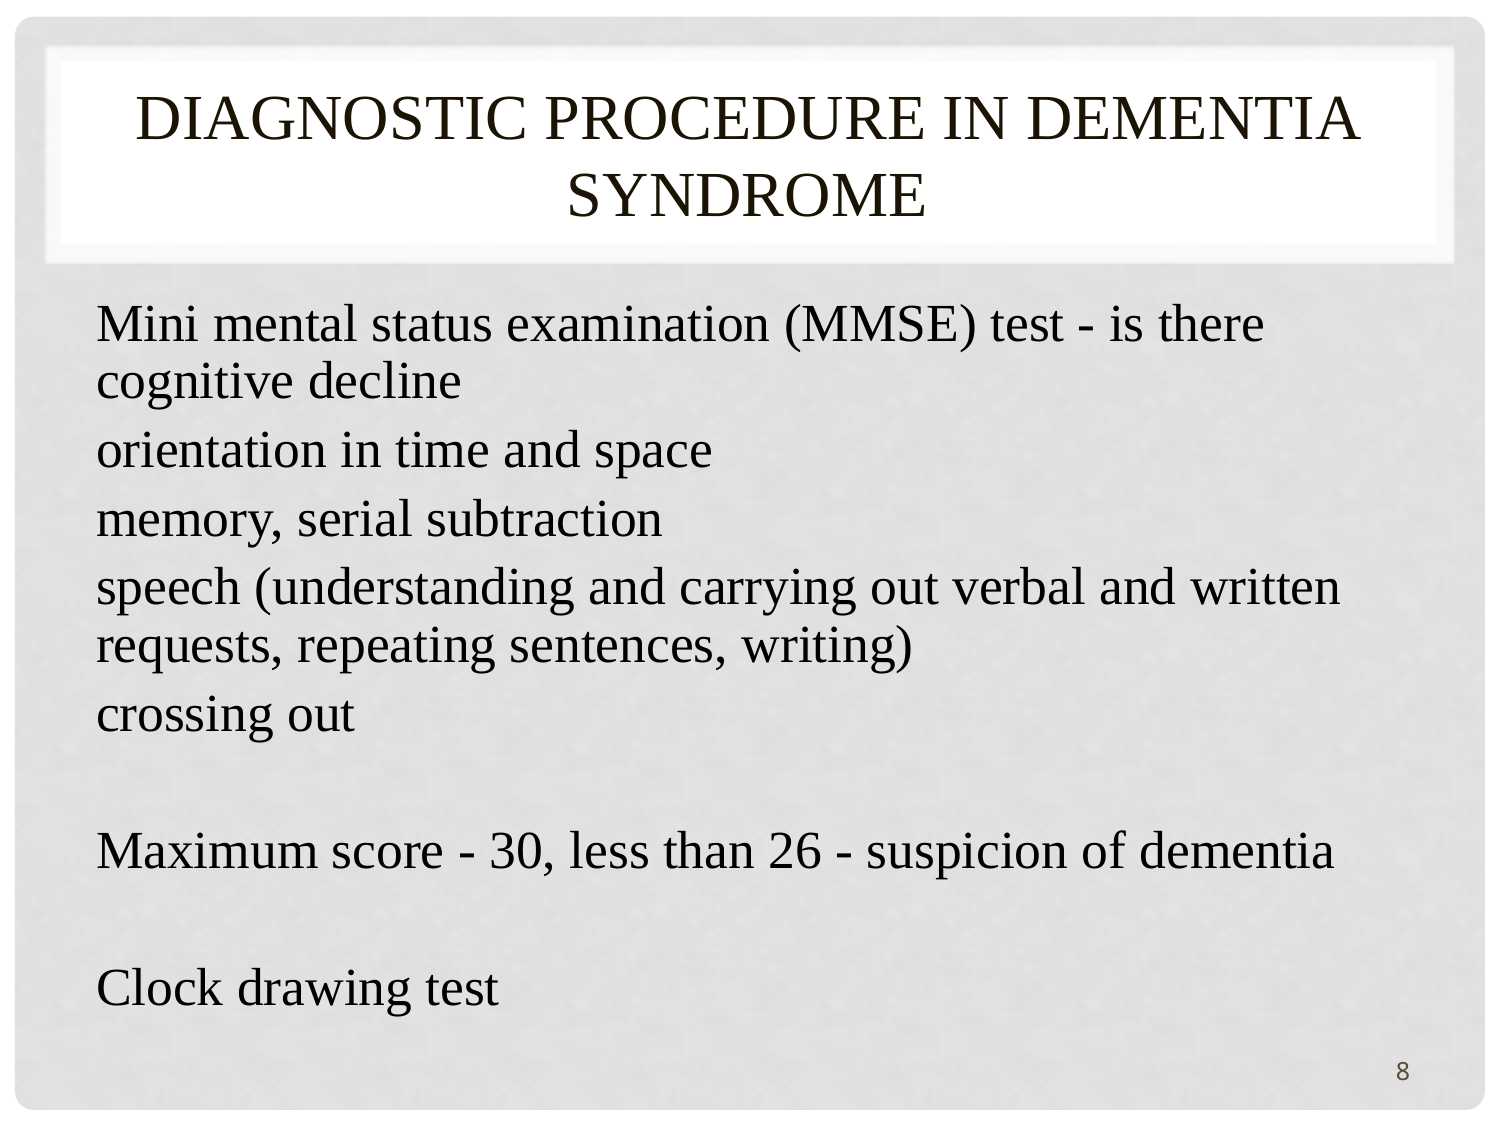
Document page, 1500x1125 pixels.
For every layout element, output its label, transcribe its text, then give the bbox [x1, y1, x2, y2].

slide_number 8 [1074, 1042, 1425, 1103]
title DIAGNOSTIC PROCEDURE in dementia syndrome [69, 66, 1425, 238]
list Mini mental status examination (MMSE) test - is there cognitive decline orientation in time and space memory, serial subtraction speech (understanding and carrying out verbal and written requests, repeating sentences, writing) crossing out Maximum score - 30, less than 26 - suspicion of dementia Clock drawing test [62, 287, 1450, 1032]
